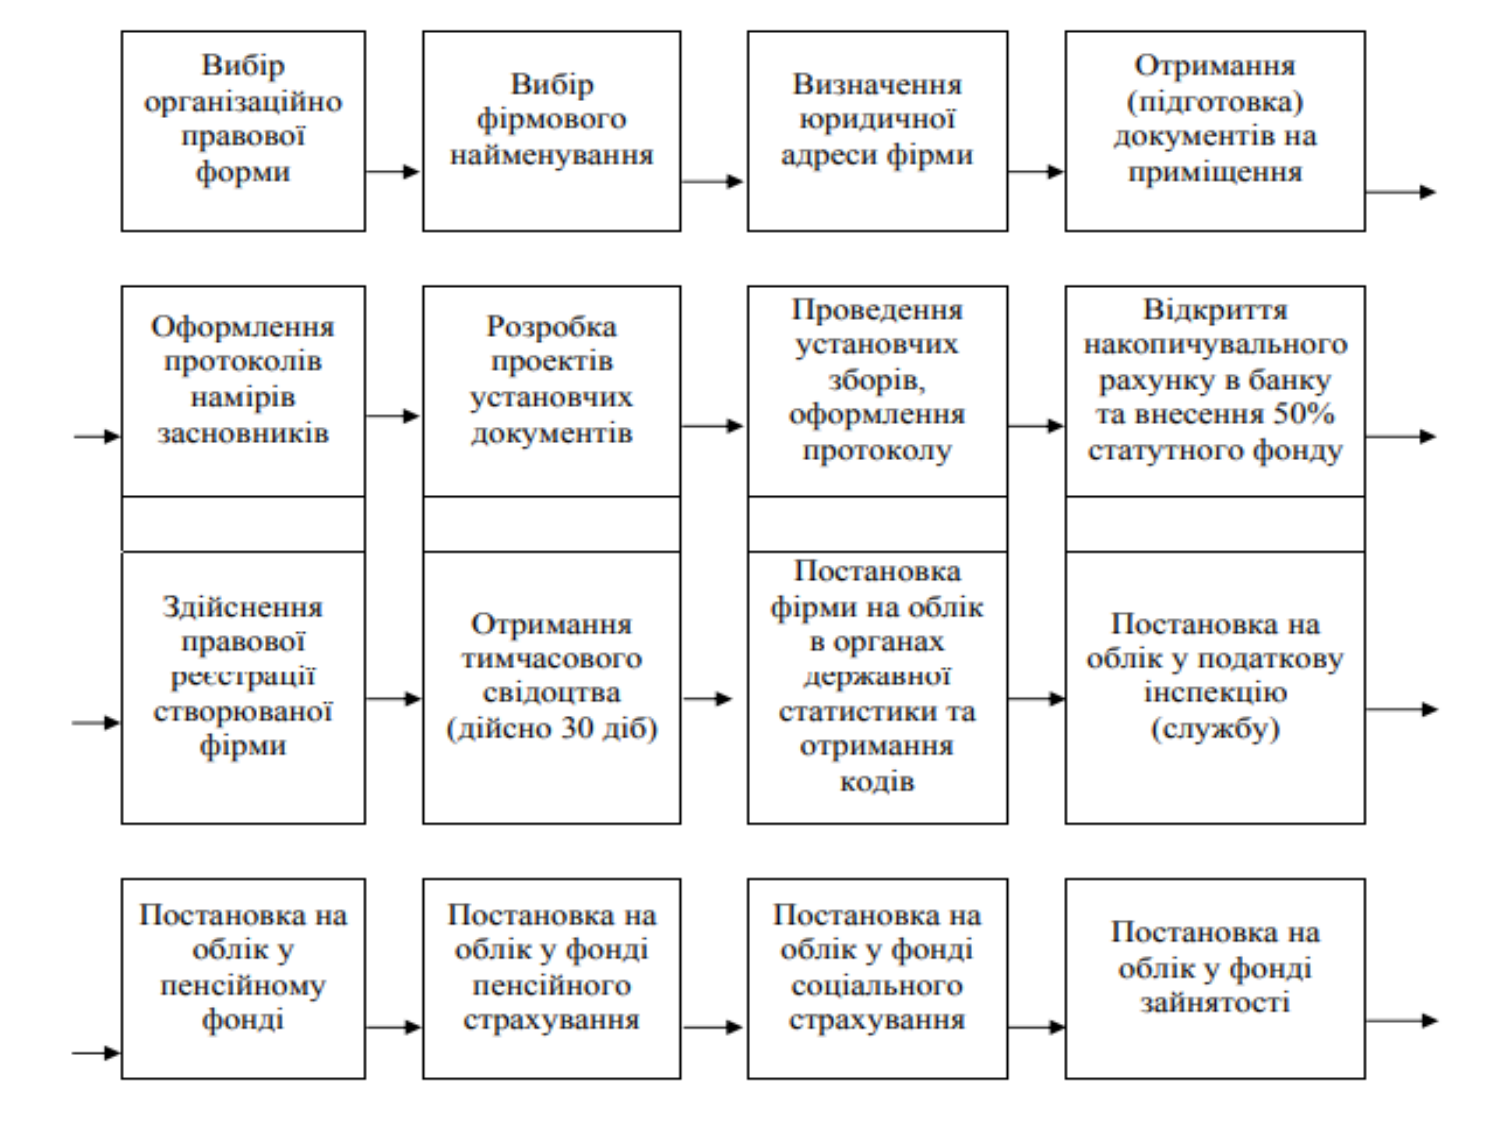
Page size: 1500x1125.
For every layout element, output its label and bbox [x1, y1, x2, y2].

list [0, 0, 1500, 1125]
